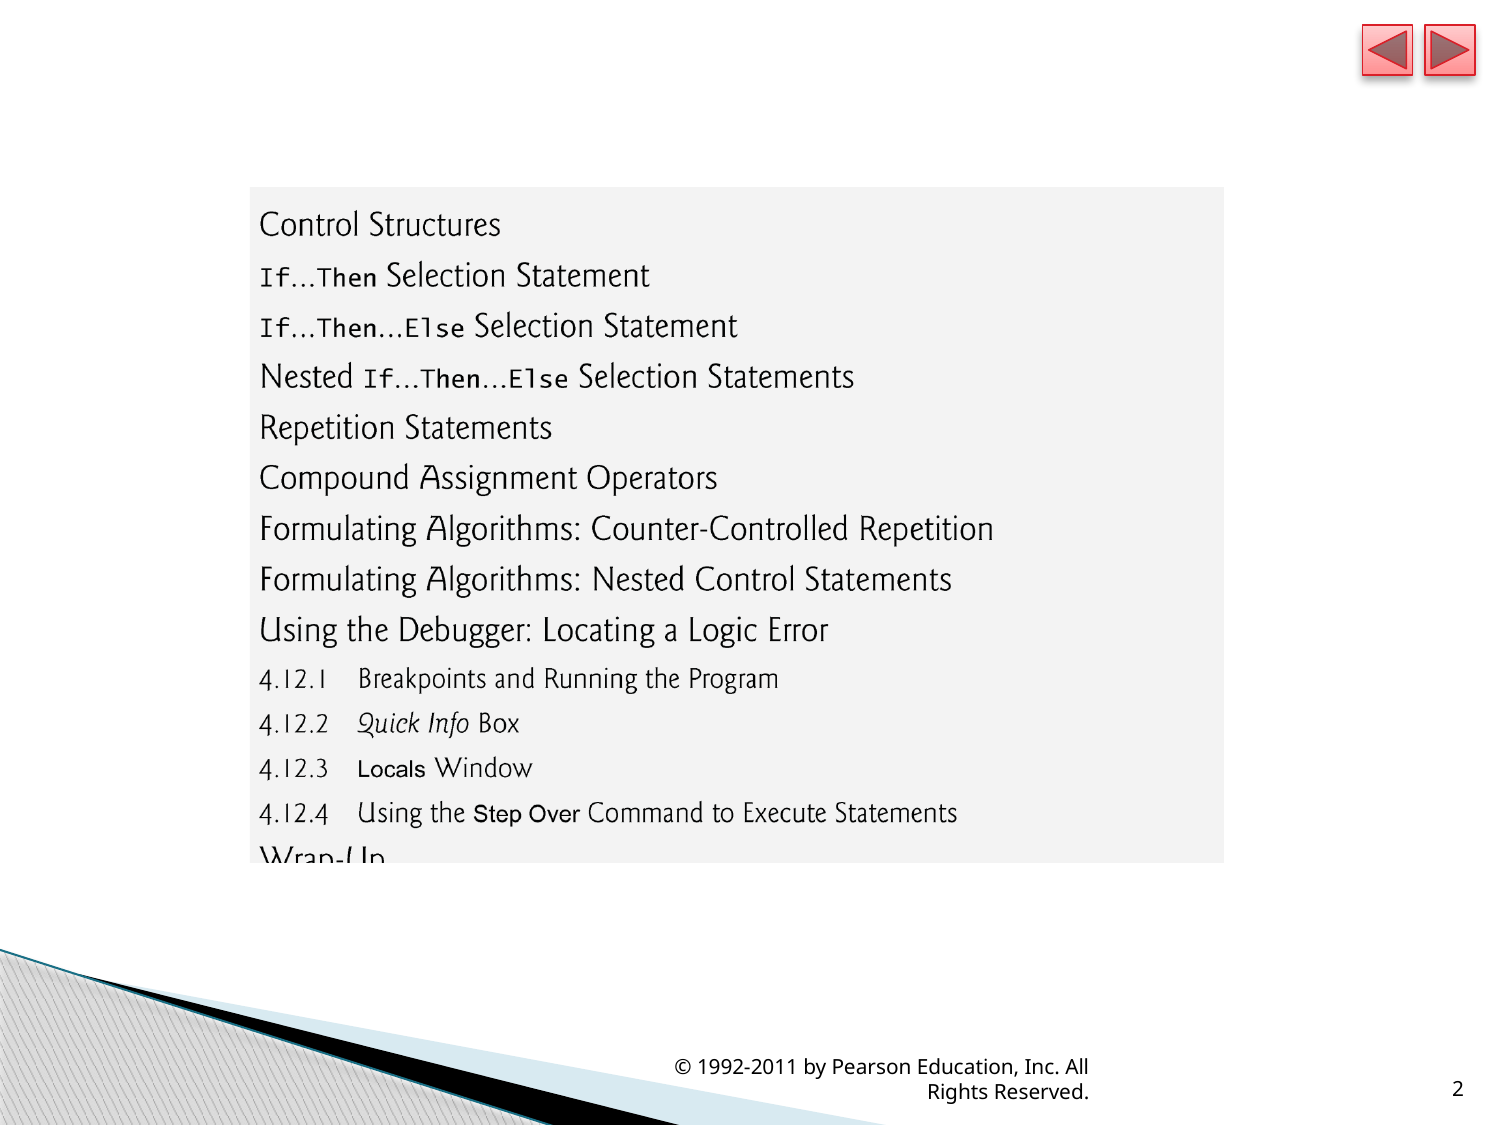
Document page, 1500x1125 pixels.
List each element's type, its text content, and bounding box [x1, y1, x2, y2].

footer © 1992-2011 by Pearson Education, Inc. All Rights Reserved. [650, 1051, 1105, 1112]
slide_number 2 [1418, 1051, 1479, 1112]
picture [249, 187, 1226, 863]
